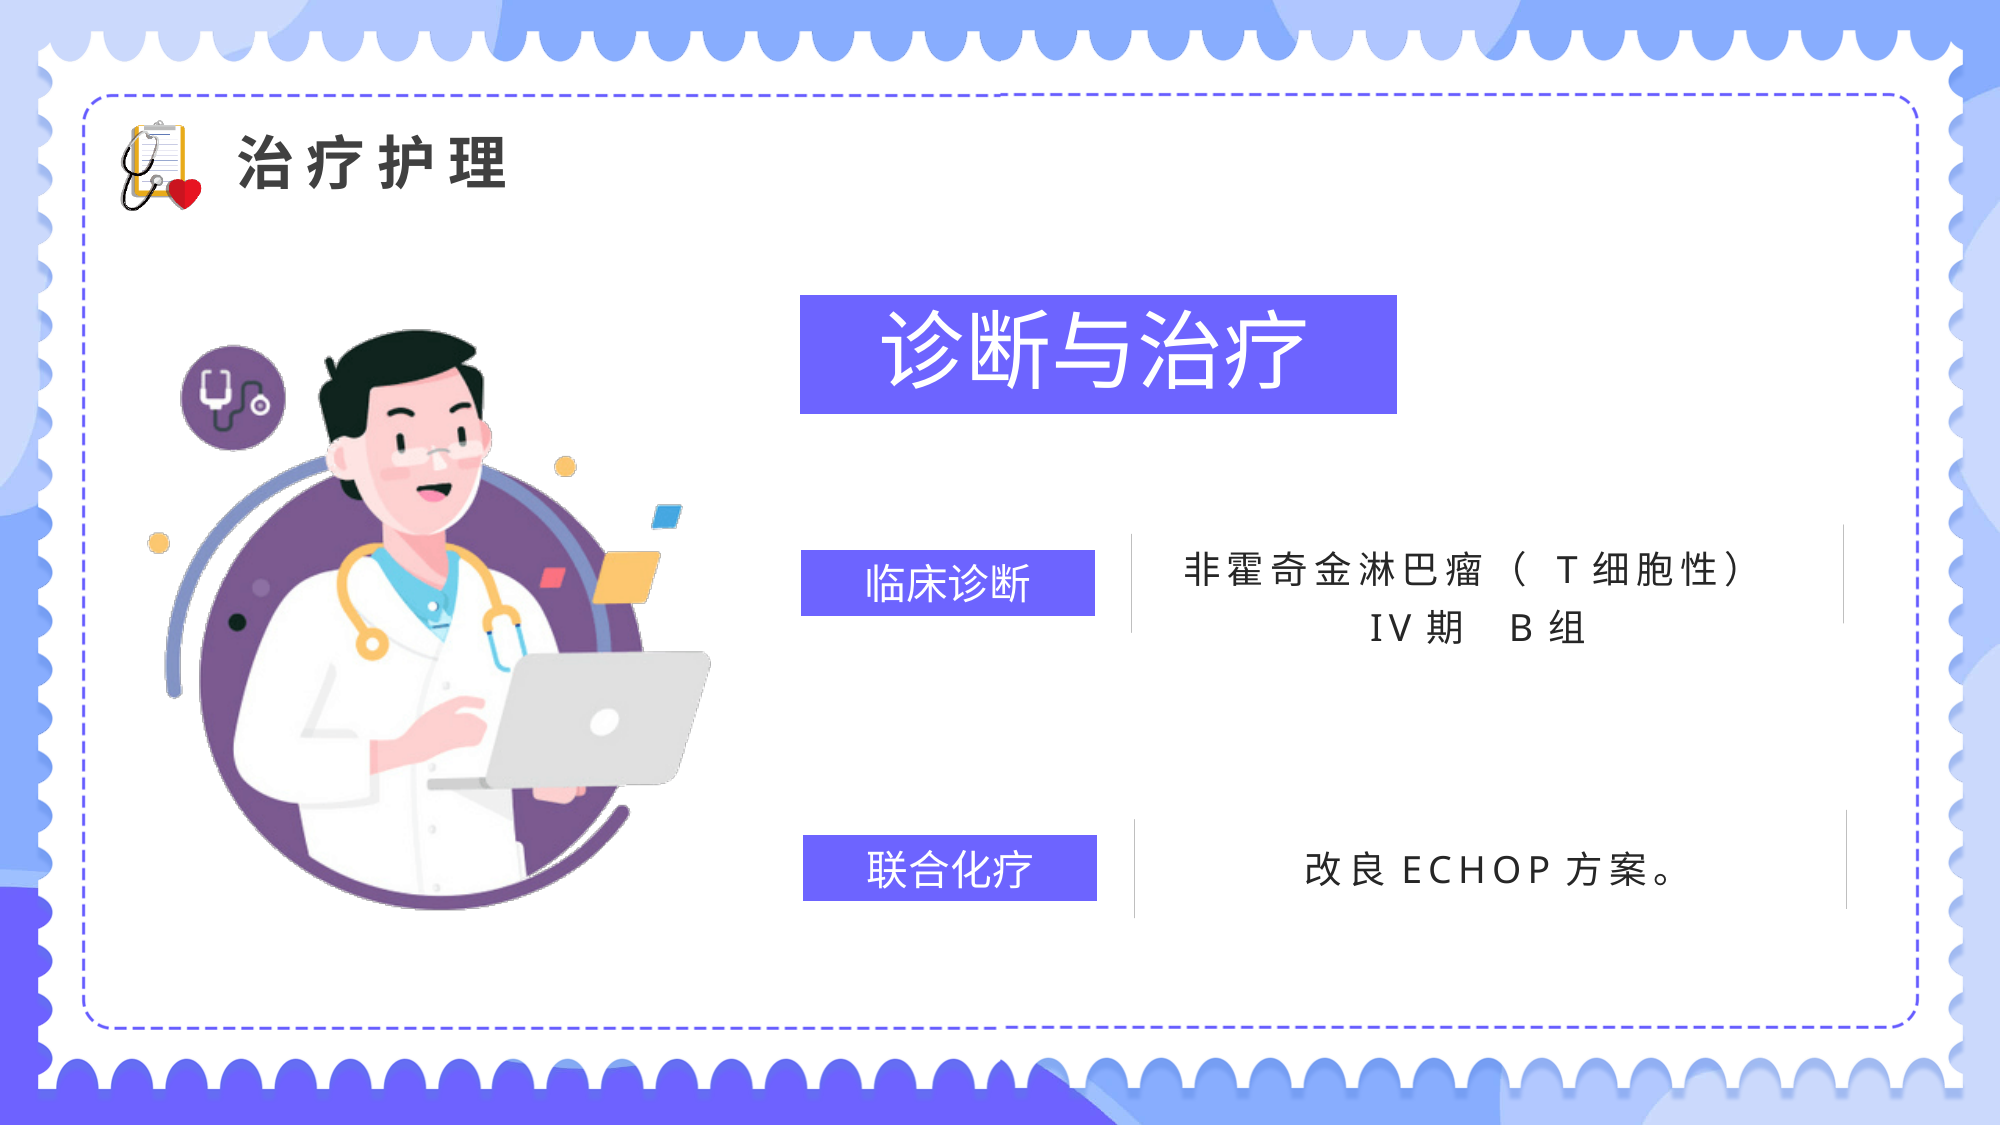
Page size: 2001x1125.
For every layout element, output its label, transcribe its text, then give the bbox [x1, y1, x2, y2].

text_box 临床诊断 [944, 550, 1095, 616]
text_box 非霍奇金淋巴瘤（ T细胞性）IV期 B组 [1168, 524, 1788, 657]
text_box 联合化疗 [944, 835, 1097, 901]
text_box [944, 295, 1397, 414]
text_box 改良ECHOP方案。 [1289, 825, 1748, 899]
text_box 治疗护理 [221, 118, 522, 204]
picture [0, 0, 2000, 1125]
title 诊断与治疗 [944, 300, 1345, 409]
